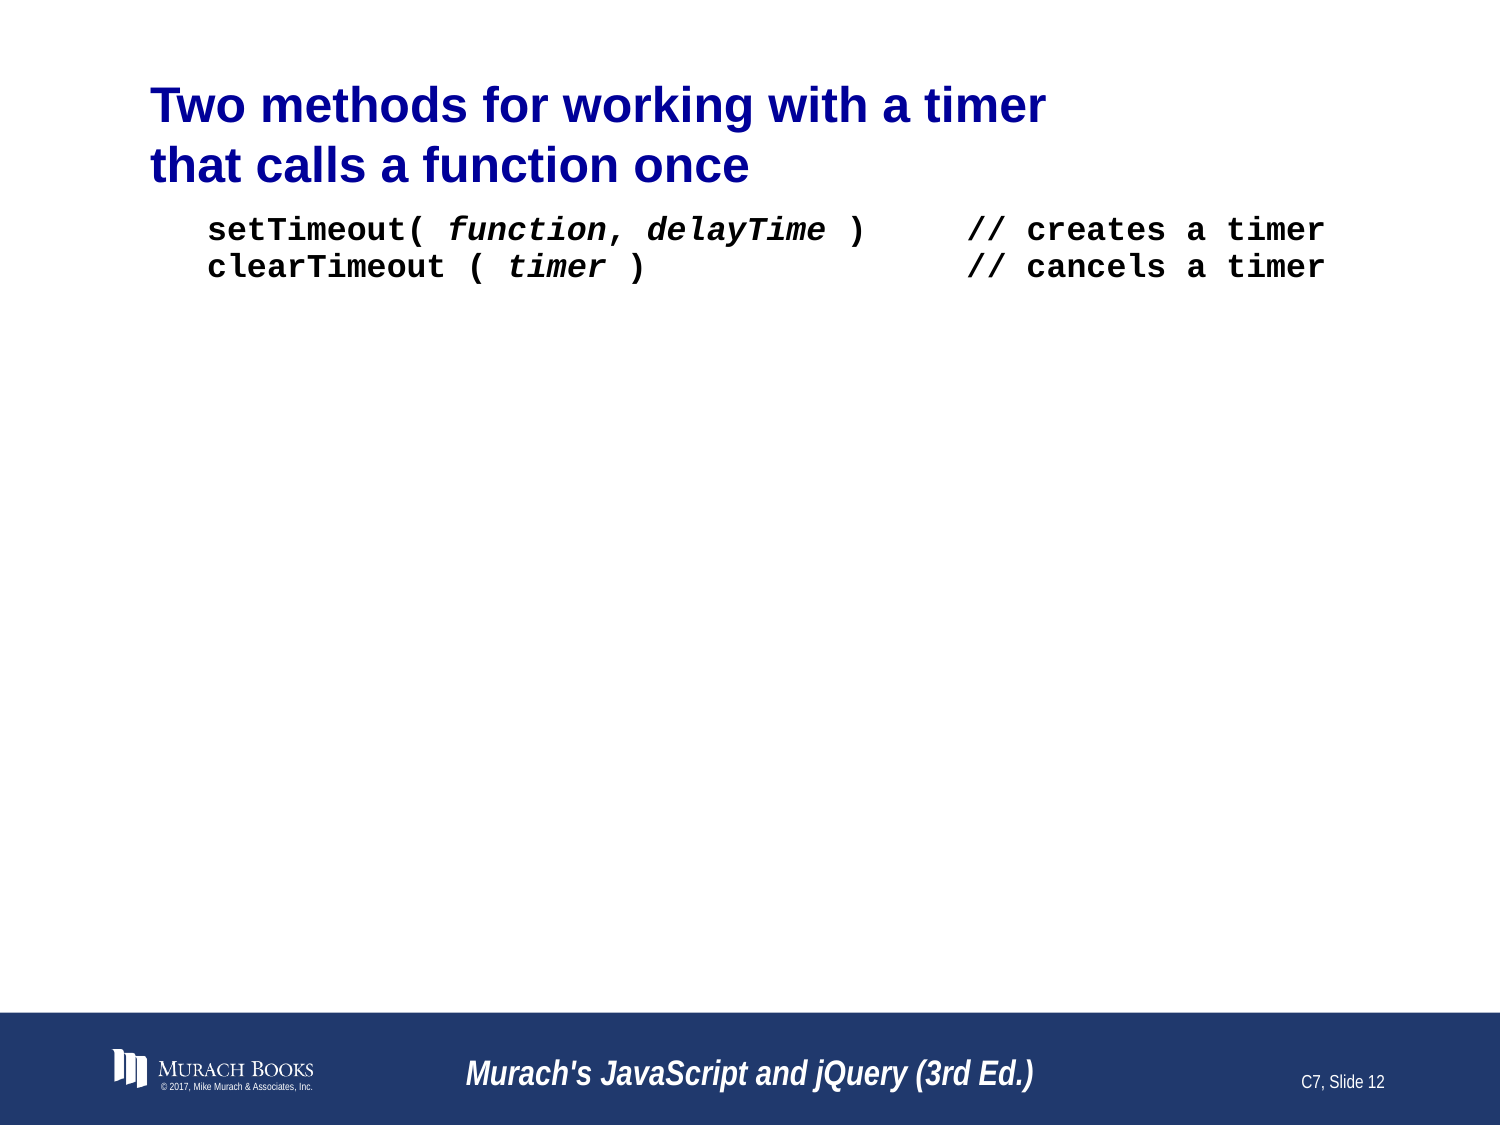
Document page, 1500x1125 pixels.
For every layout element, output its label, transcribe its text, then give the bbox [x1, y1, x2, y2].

slide_number Murach's JavaScript and jQuery (3rd Ed.) [463, 1025, 1050, 1100]
title Two methods for working with a timer that calls a function once [150, 102, 1350, 164]
slide_number C7, Slide 12 [1087, 1025, 1400, 1100]
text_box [149, 212, 1348, 290]
footer © 2017, Mike Murach & Associates, Inc. [12, 1025, 463, 1100]
